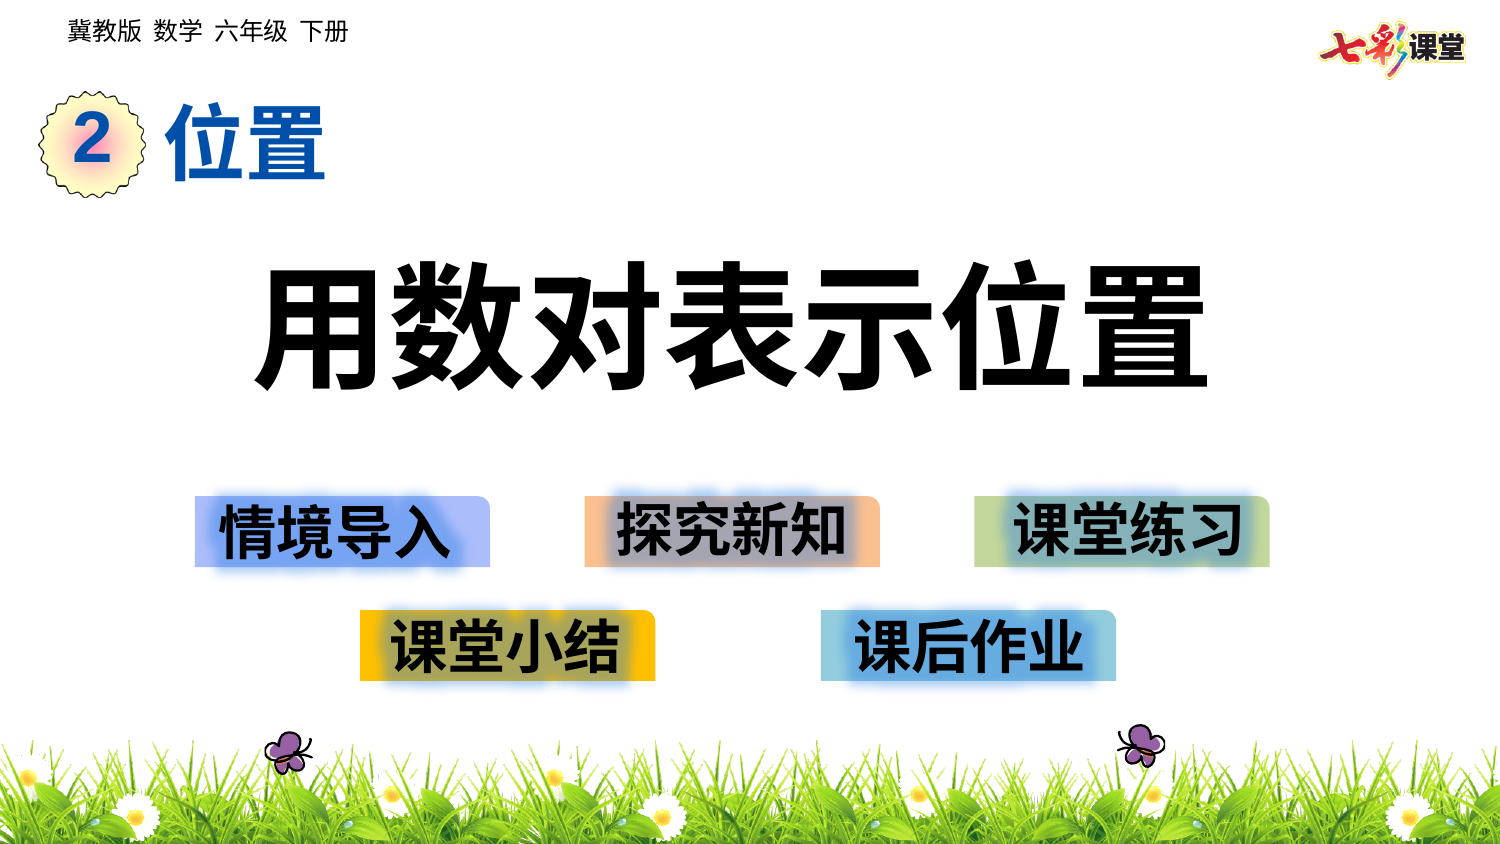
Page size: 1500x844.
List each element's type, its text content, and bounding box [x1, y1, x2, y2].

text_box 课堂小结 [370, 598, 642, 693]
text_box 课后作业 [833, 598, 1106, 693]
text_box 情境导入 [199, 484, 472, 579]
picture [0, 723, 1500, 844]
text_box 课堂练习 [993, 481, 1266, 575]
text_box 用数对表示位置 [240, 235, 1226, 412]
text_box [37, 81, 146, 198]
picture [1316, 20, 1468, 80]
text_box 位置 [150, 85, 341, 197]
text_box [0, 0, 573, 70]
text_box 探究新知 [596, 481, 868, 575]
